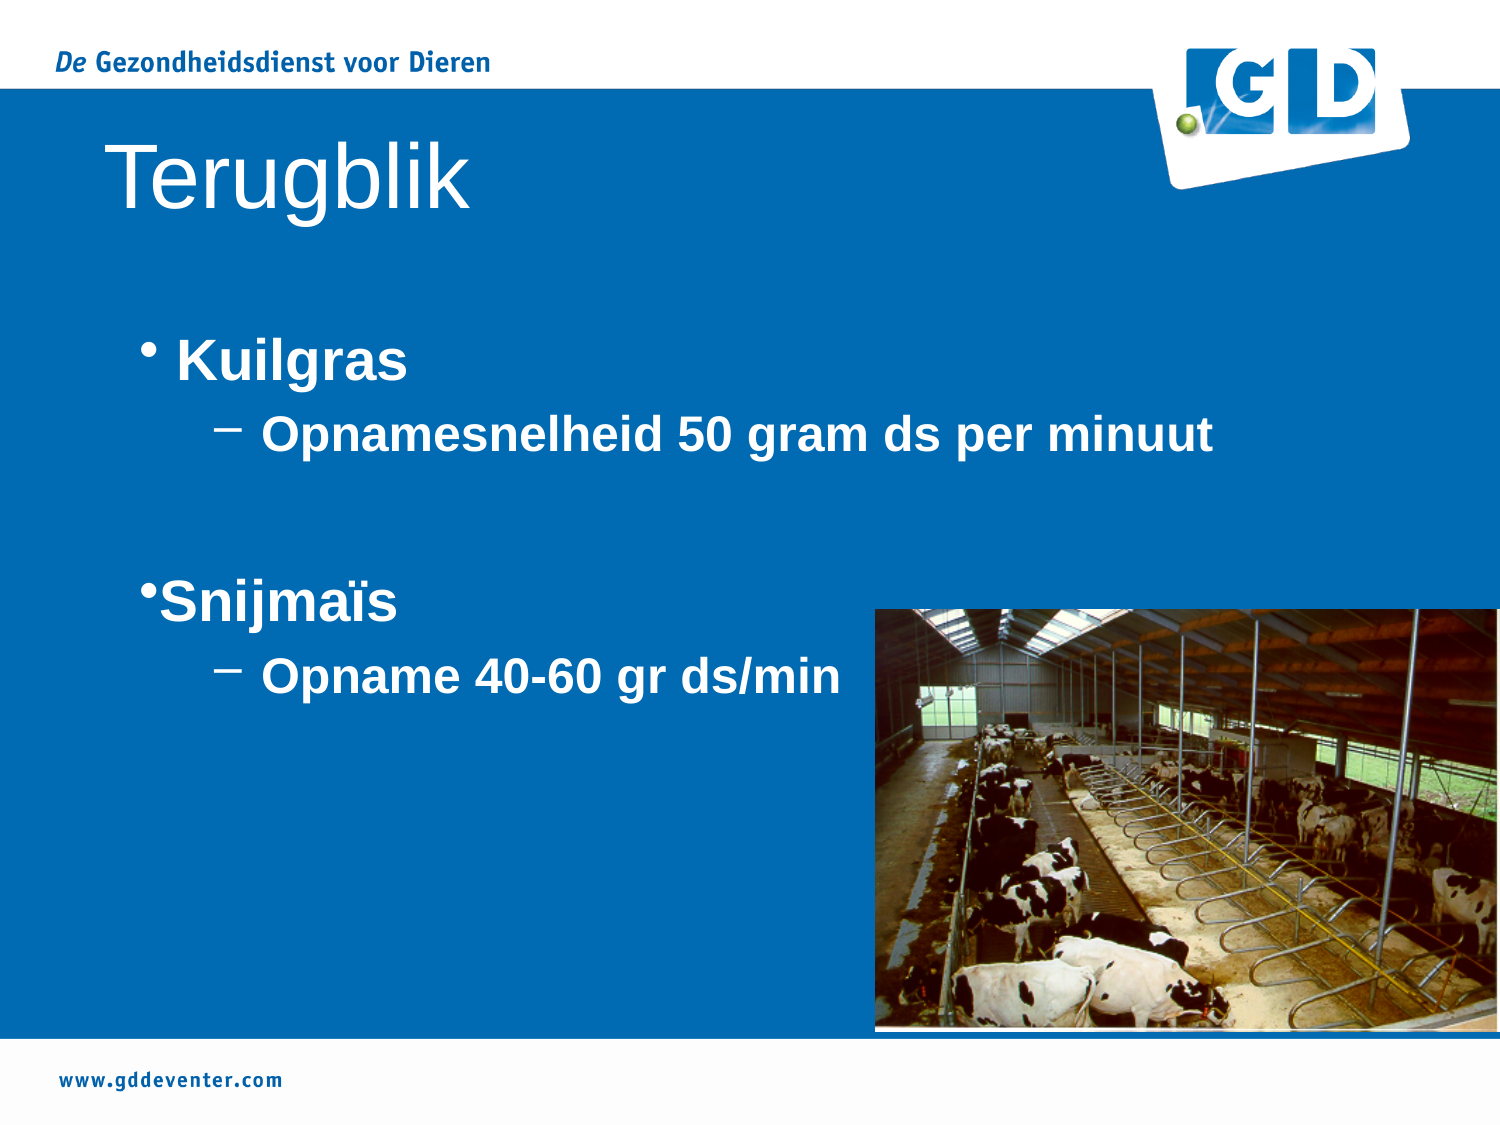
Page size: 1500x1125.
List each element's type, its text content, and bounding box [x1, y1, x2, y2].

title Terugblik [88, 77, 1300, 267]
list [874, 609, 1500, 1033]
picture [0, 0, 1500, 1125]
list Kuilgras Opnamesnelheid 50 gram ds per minuut Snijmaïs Opname 40-60 gr ds/min [123, 314, 1400, 965]
